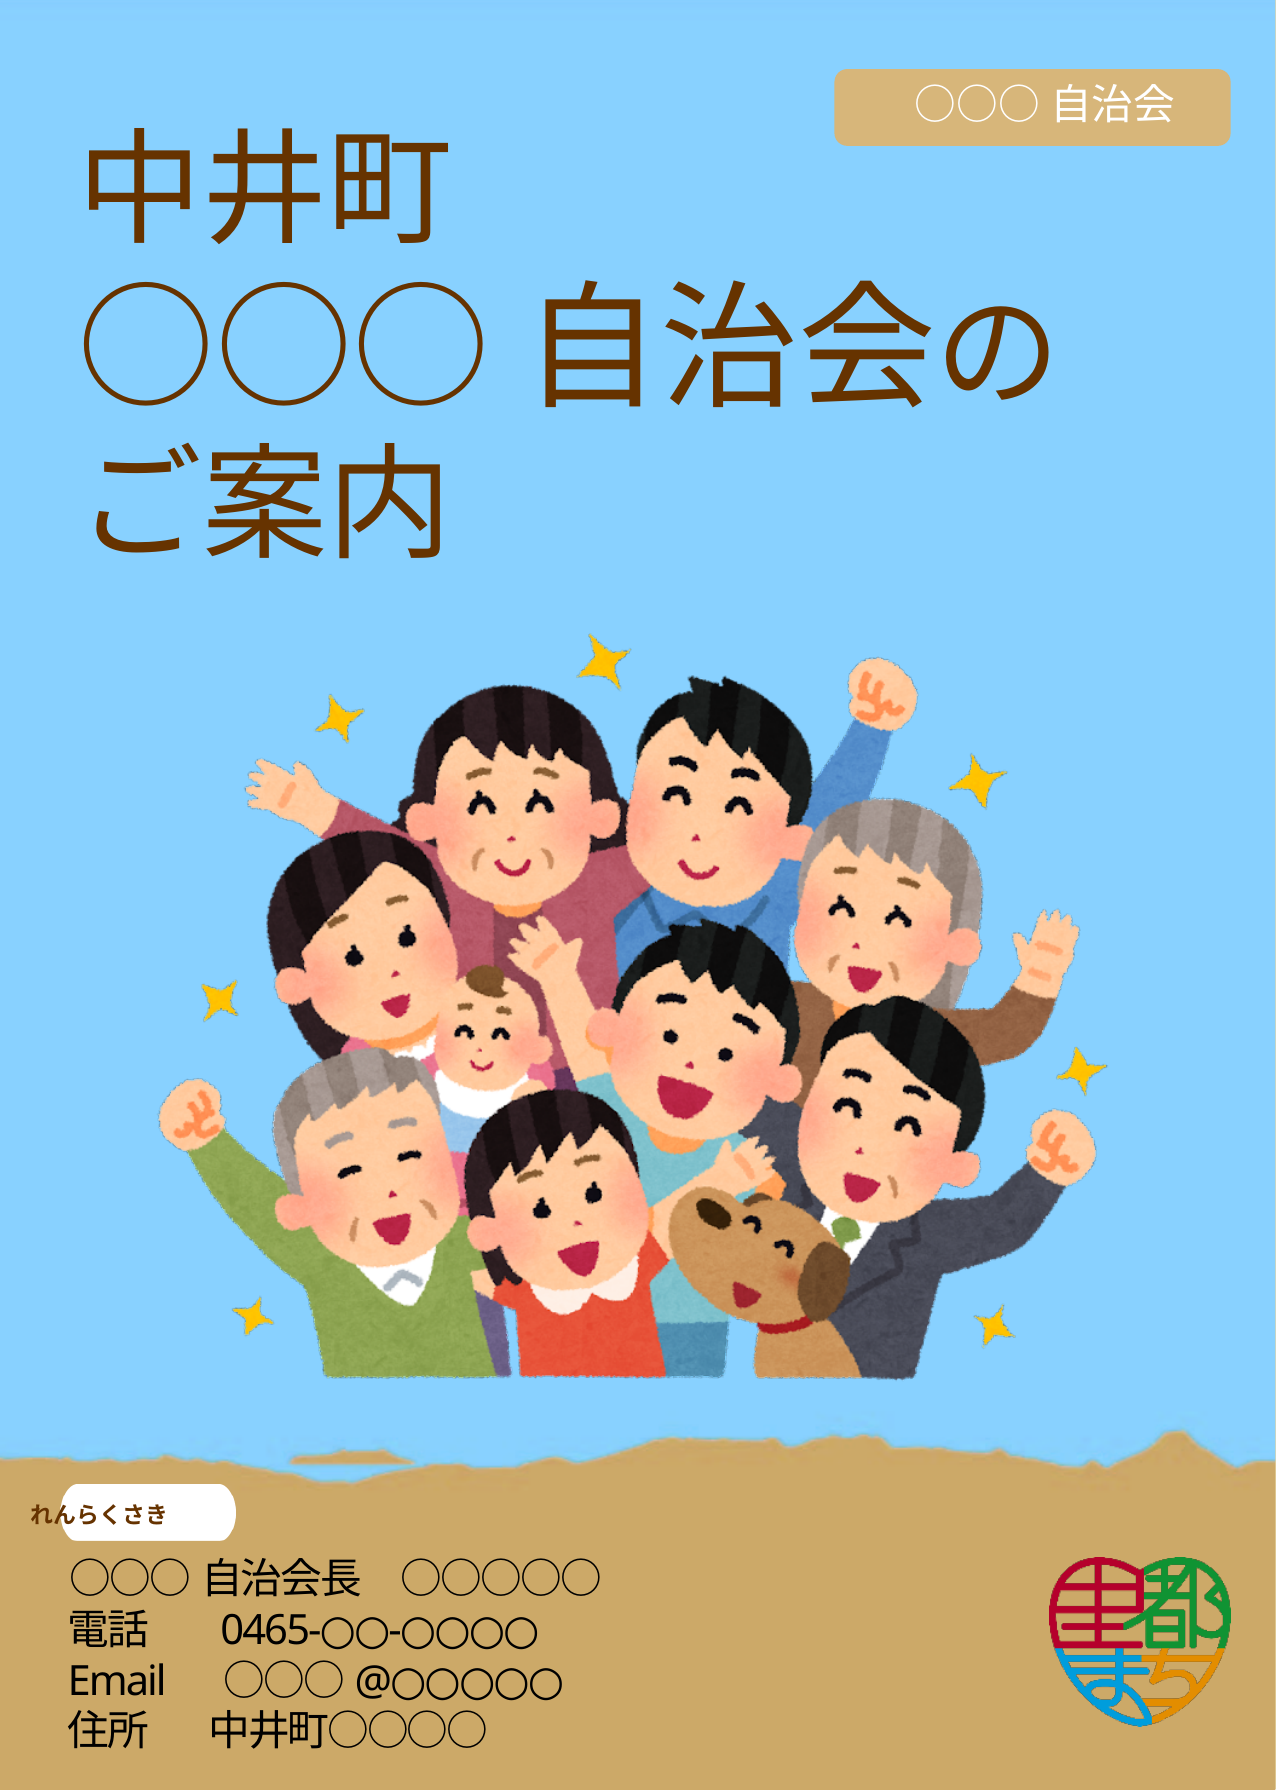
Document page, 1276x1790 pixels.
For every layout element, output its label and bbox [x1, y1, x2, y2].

text_box [60, 1484, 236, 1541]
picture [0, 0, 1276, 1790]
